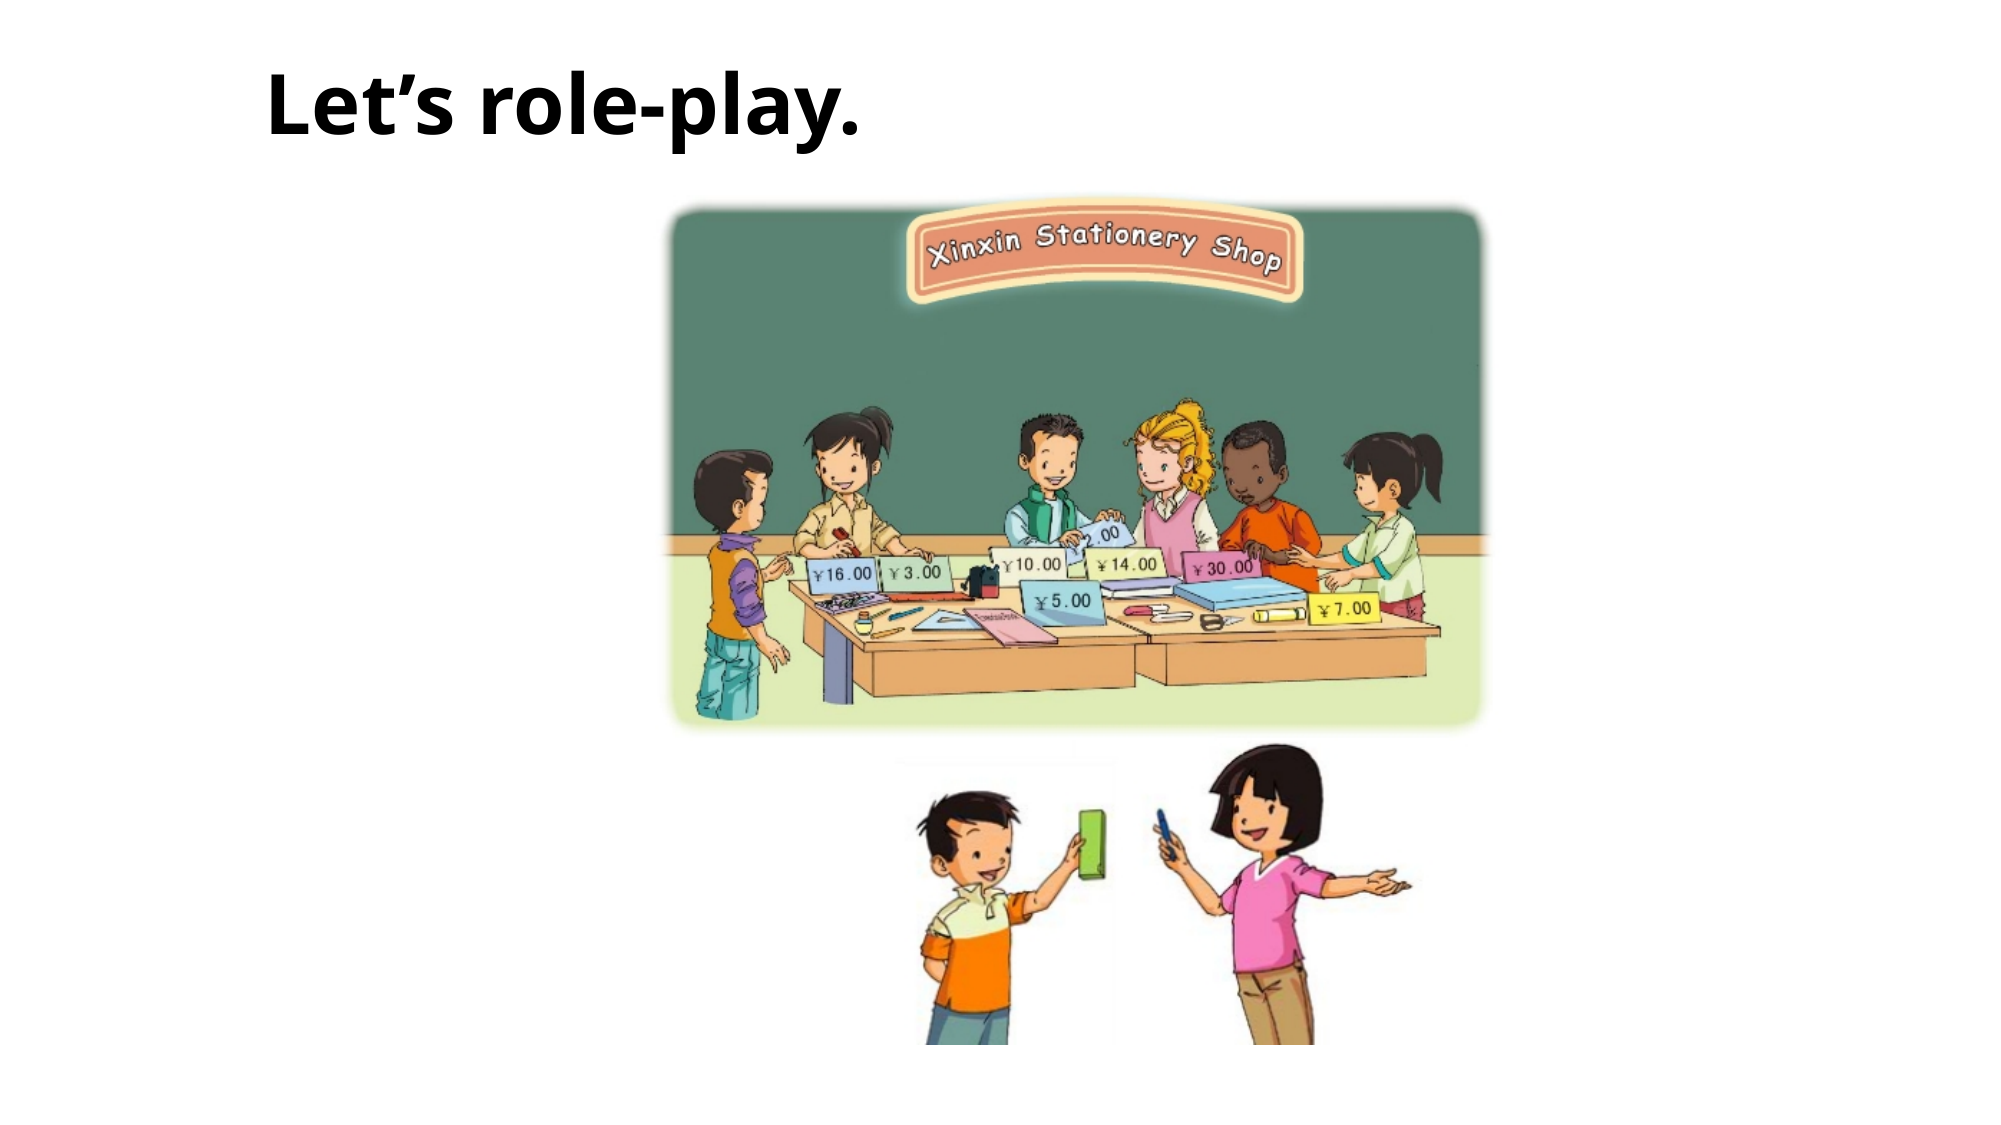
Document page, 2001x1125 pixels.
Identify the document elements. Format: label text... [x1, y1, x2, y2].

title Let’s role-play. [249, 42, 1060, 173]
picture [515, 184, 1662, 1045]
